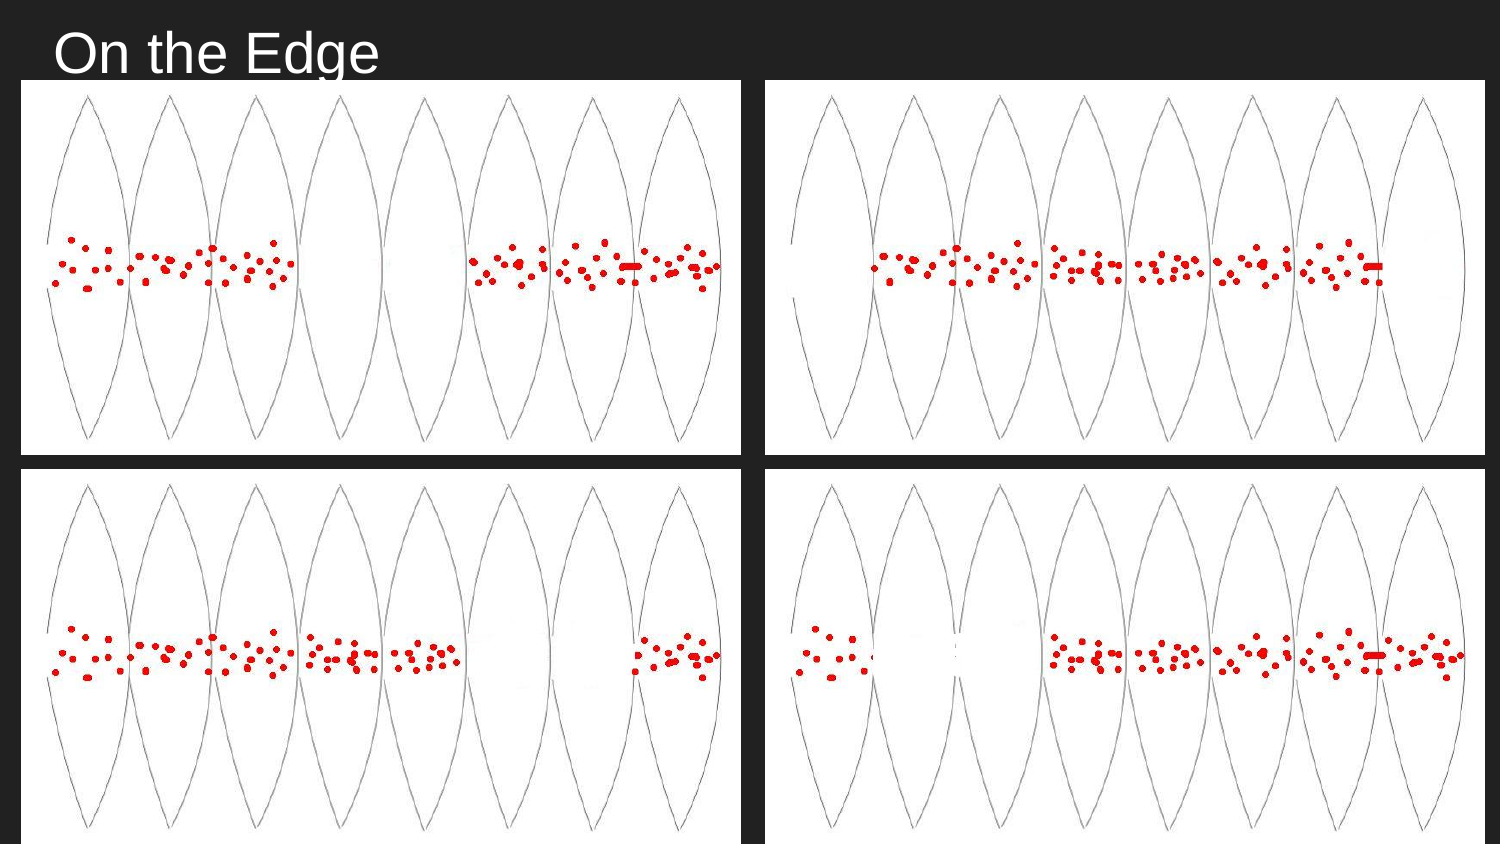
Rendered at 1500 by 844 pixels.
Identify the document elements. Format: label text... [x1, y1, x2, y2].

picture [21, 80, 741, 456]
picture [765, 468, 1485, 844]
picture [21, 468, 741, 844]
picture [765, 80, 1485, 456]
title On the Edge [38, 0, 1437, 94]
